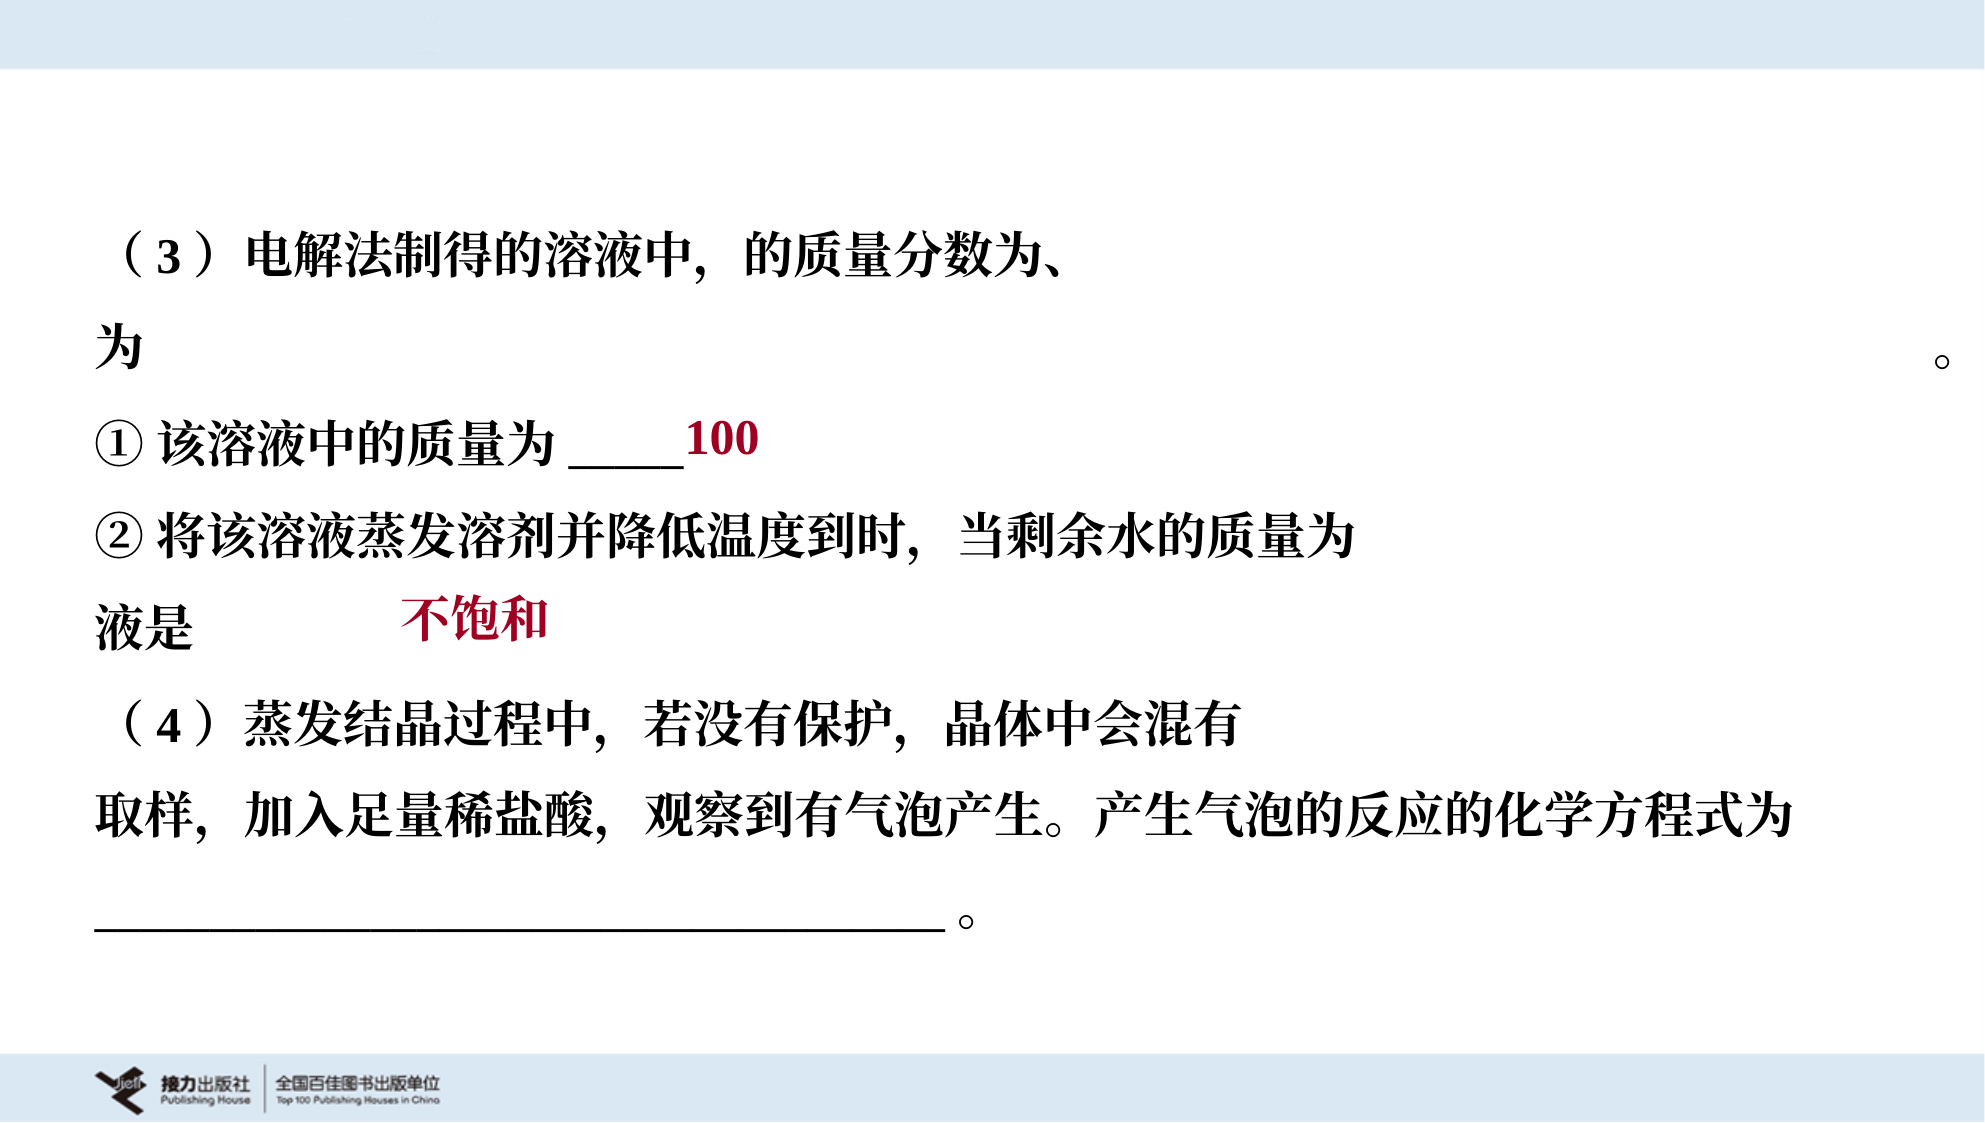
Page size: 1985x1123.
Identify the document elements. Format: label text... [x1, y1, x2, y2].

text_box 100 [666, 376, 778, 464]
picture [0, 0, 1985, 1122]
text_box 不饱和 [382, 559, 570, 648]
